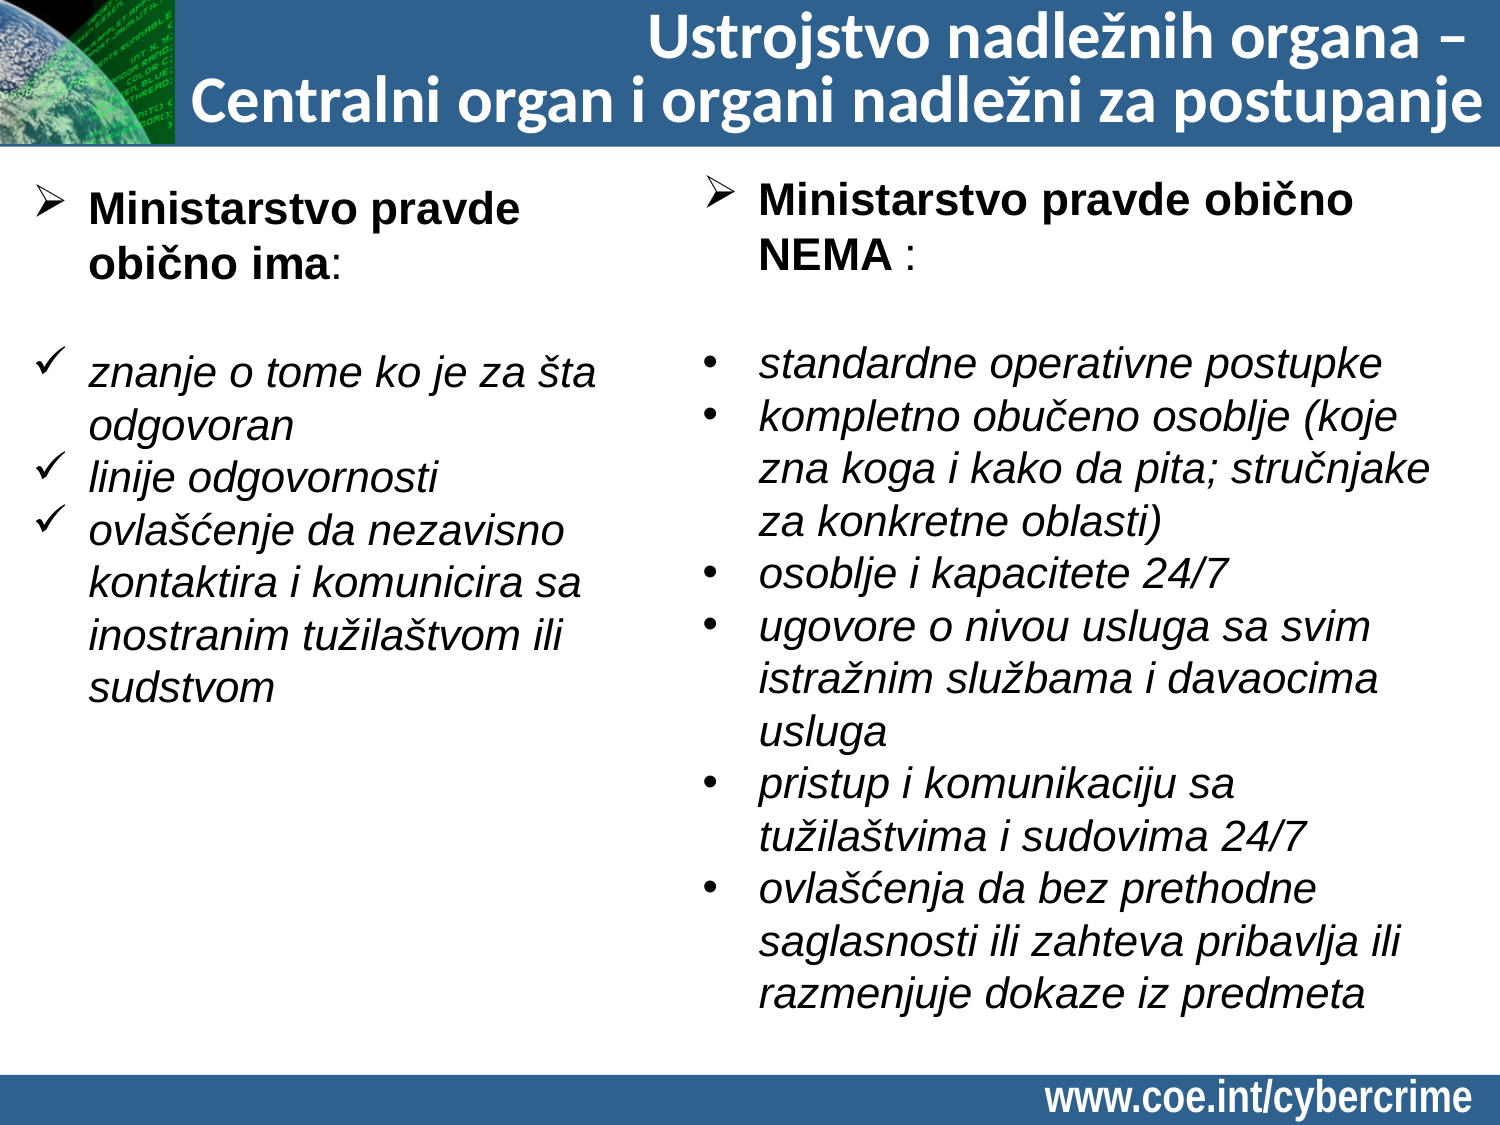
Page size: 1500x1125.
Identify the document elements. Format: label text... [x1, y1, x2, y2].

text_box Ustrojstvo nadležnih organa – Centralni organ i organi nadležni za postupanje [177, 0, 1500, 149]
text_box Ministarstvo pravde obično ima: znanje o tome ko je za šta odgovoran linije odgovornosti ovlašćenje da nezavisno kontaktira i komunicira sa inostranim tužilaštvom ili sudstvom [17, 171, 687, 774]
text_box Ministarstvo pravde obično NEMA : standardne operativne postupke kompletno obučeno osoblje (koje zna koga i kako da pita; stručnjake za konkretne oblasti) osoblje i kapacitete 24/7 ugovore o nivou usluga sa svim istražnim službama i davaocima usluga pristup i komunikaciju sa tužilaštvima i sudovima 24/7 ovlašćenja da bez prethodne saglasnosti ili zahteva pribavlja ili razmenjuje dokaze iz predmeta [687, 162, 1478, 1025]
text_box [0, 1073, 1030, 1125]
picture [0, 0, 175, 144]
text_box www.coe.int/cybercrime [1030, 1059, 1500, 1125]
